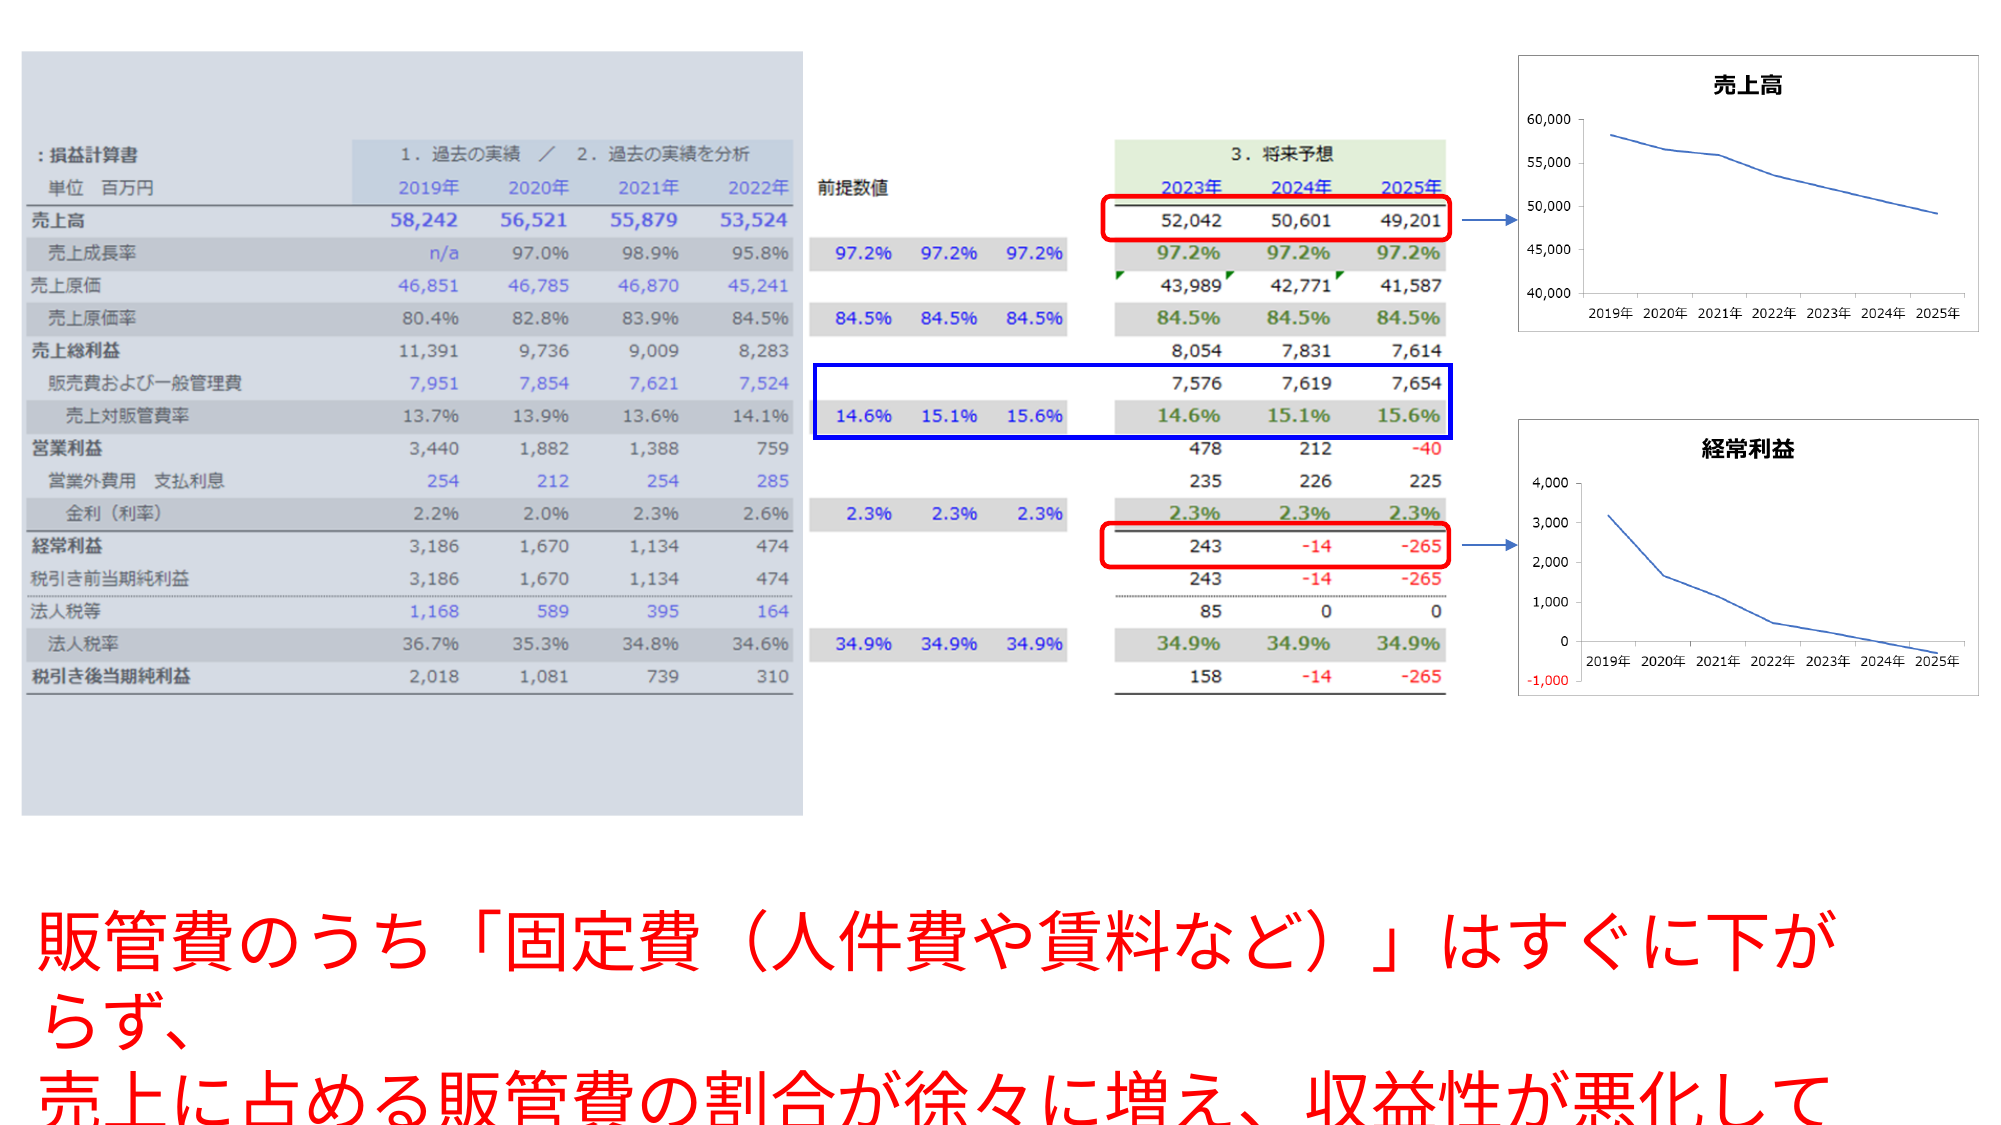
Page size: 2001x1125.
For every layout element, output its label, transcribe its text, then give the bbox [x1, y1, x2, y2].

text_box [21, 696, 803, 816]
text_box 販管費のうち「固定費（人件費や賃料など）」はすぐに下がらず、 売上に占める販管費の割合が徐々に増え、収益性が悪化している [21, 892, 1913, 1125]
picture [21, 137, 1450, 696]
picture [1518, 419, 1979, 696]
text_box [21, 51, 803, 137]
picture [1518, 55, 1979, 332]
